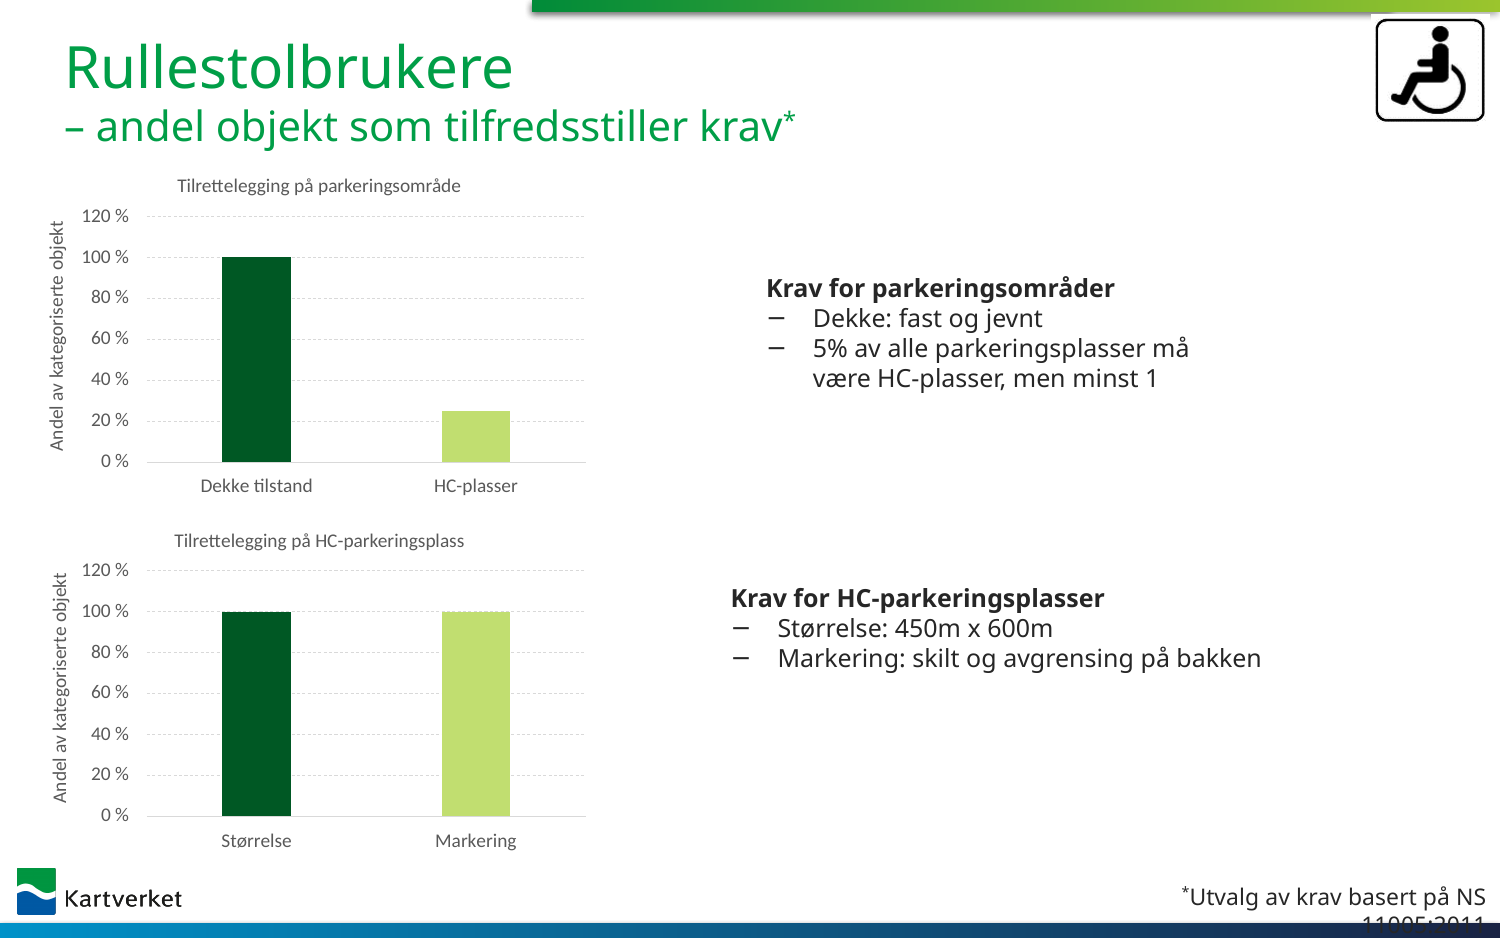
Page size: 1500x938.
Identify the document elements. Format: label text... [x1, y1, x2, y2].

text_box Krav for parkeringsområder Dekke: fast og jevnt 5% av alle parkeringsplasser må være HC-plasser, men minst 1 [751, 264, 1232, 400]
picture [41, 520, 598, 859]
text_box Krav for HC-parkeringsplasser Størrelse: 450m x 600m Markering: skilt og avgrensing på bakken [715, 574, 1278, 680]
text_box Rullestolbrukere – andel objekt som tilfredsstiller krav* [49, 23, 1431, 158]
picture [41, 166, 598, 505]
picture [1371, 13, 1491, 127]
text_box *Utvalg av krav basert på NS 11005:2011 [1068, 873, 1500, 938]
